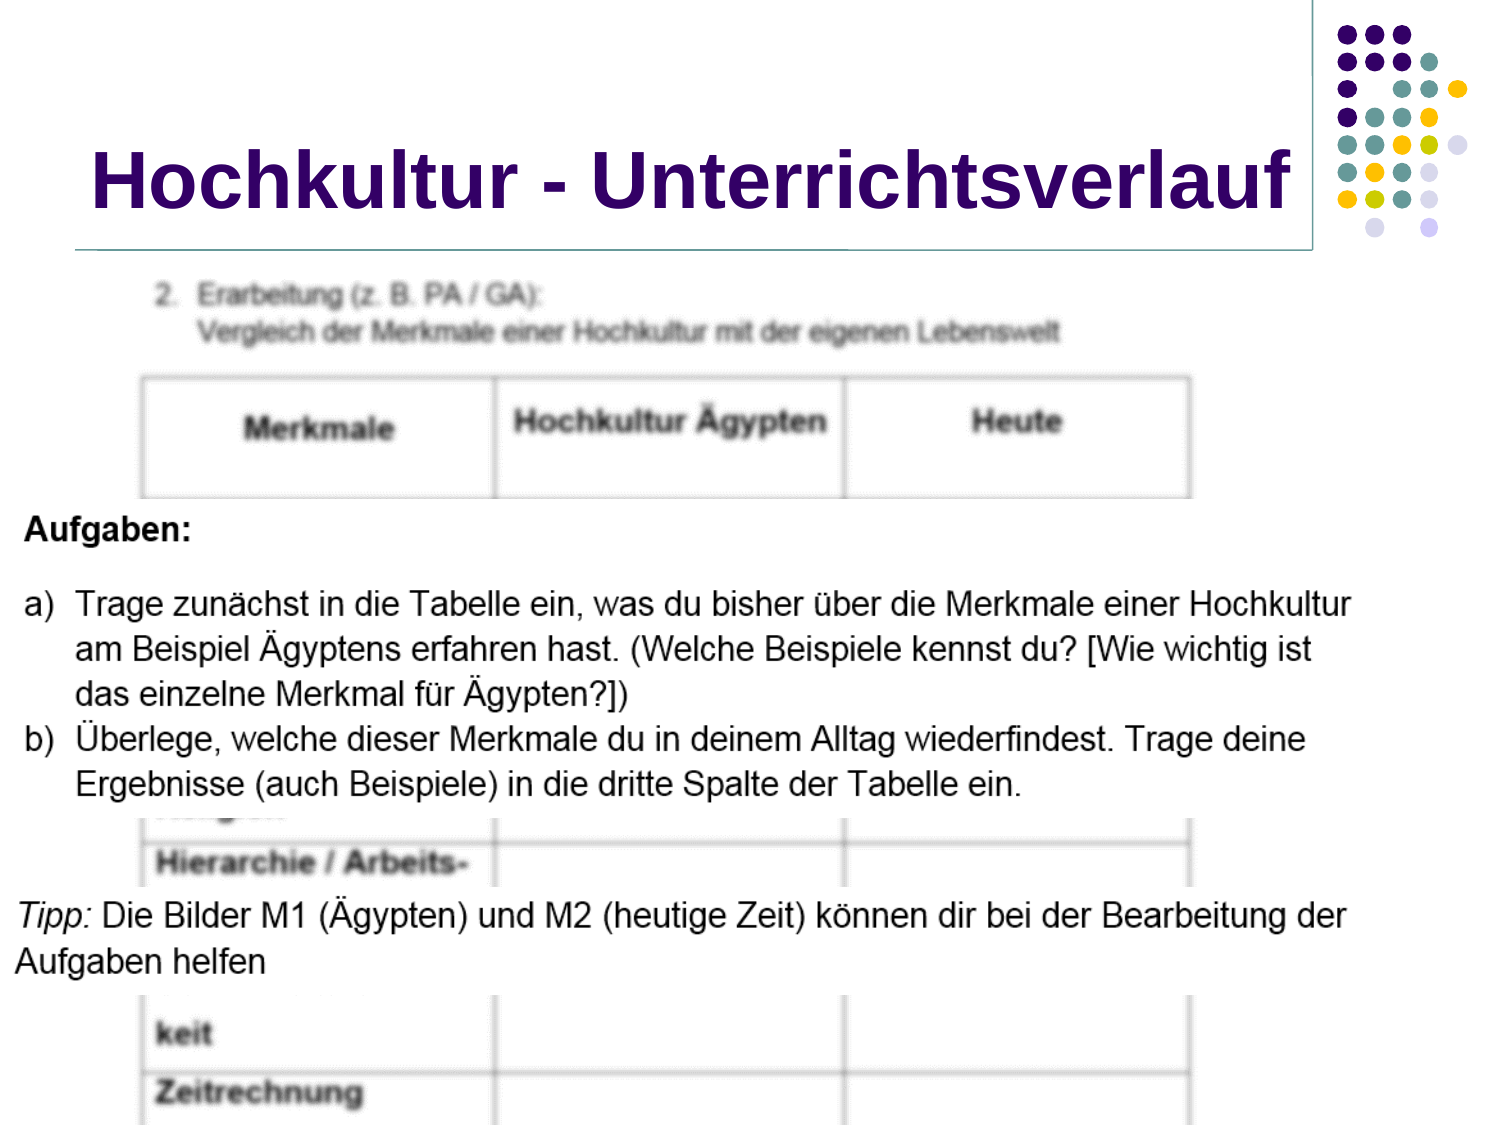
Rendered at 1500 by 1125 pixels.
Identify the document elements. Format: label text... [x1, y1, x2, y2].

picture [0, 278, 1371, 1125]
title Hochkultur - Unterrichtsverlauf [75, 20, 1313, 233]
